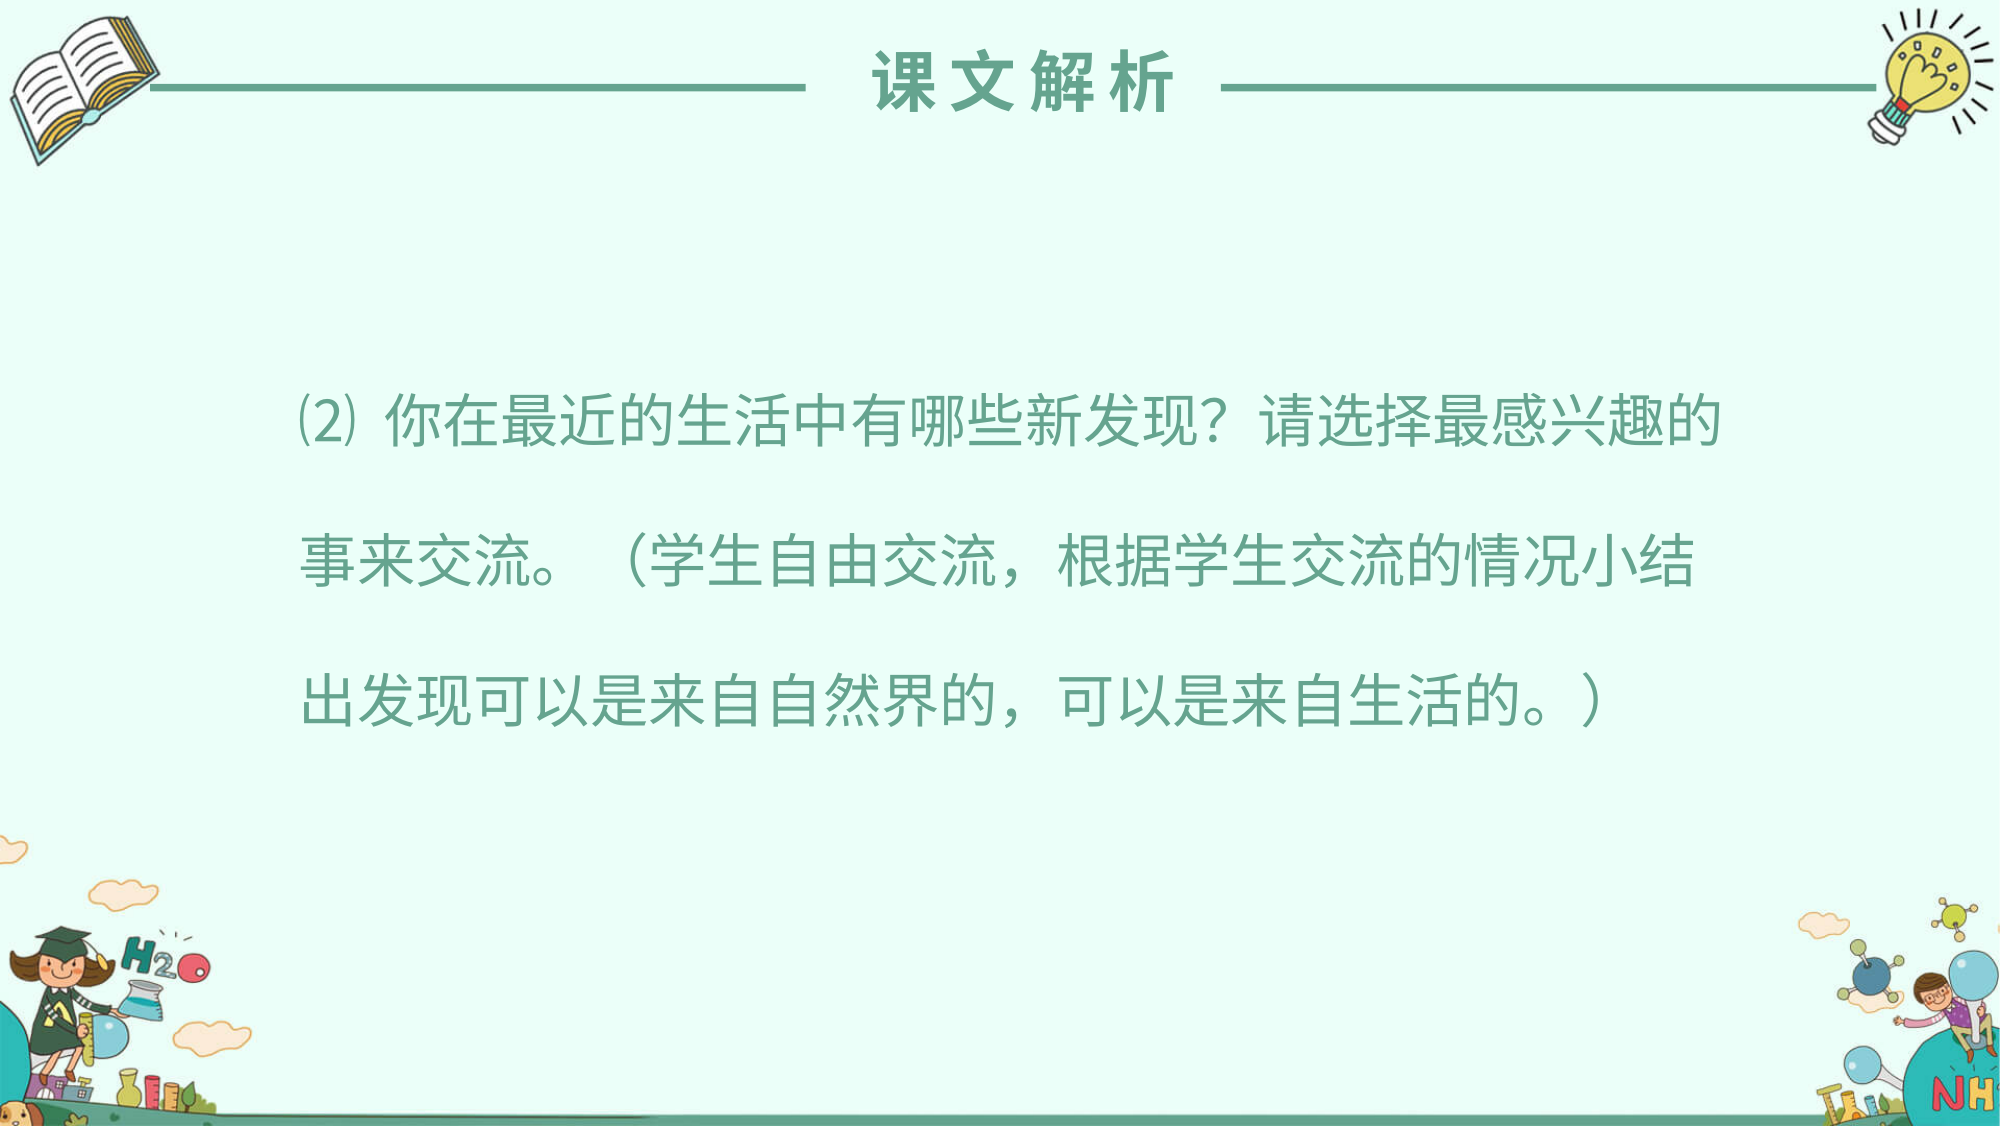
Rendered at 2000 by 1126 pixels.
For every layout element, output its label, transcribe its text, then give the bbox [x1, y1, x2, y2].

picture [0, 0, 2000, 1126]
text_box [149, 38, 1877, 121]
text_box ⑵ 你在最近的生活中有哪些新发现？请选择最感兴趣的 事来交流。（学生自由交流，根据学生交流的情况小结 出发现可以是来自自然界的，可以是来自生活的。） [284, 376, 1762, 812]
